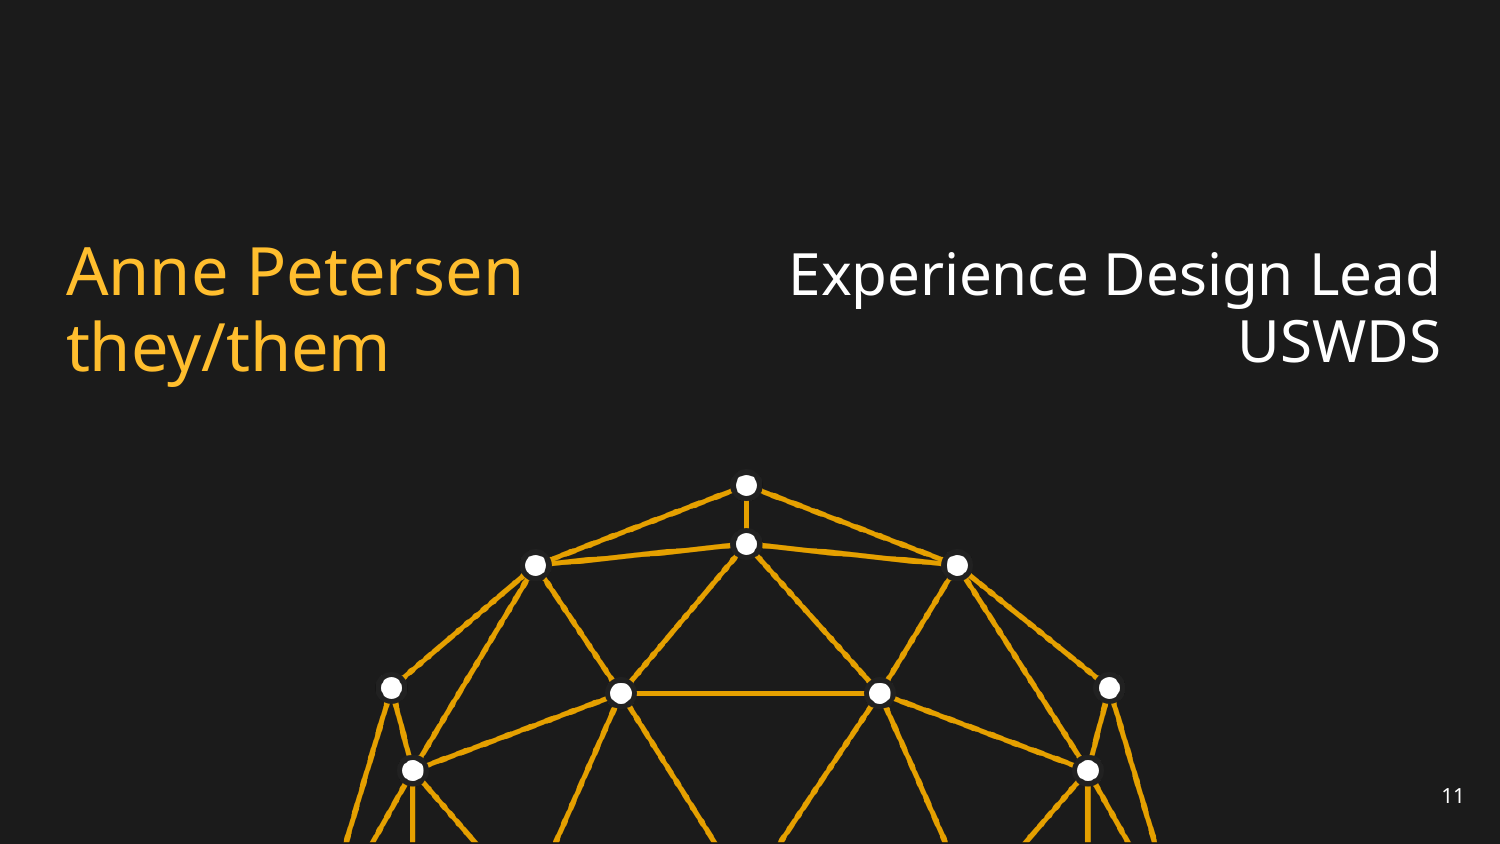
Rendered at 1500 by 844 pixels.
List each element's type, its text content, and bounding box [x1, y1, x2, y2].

subtitle Experience Design Lead USWDS [750, 227, 1457, 403]
slide_number 11 [1389, 764, 1480, 830]
picture [327, 469, 1173, 844]
title Anne Petersen they/them [51, 223, 811, 399]
